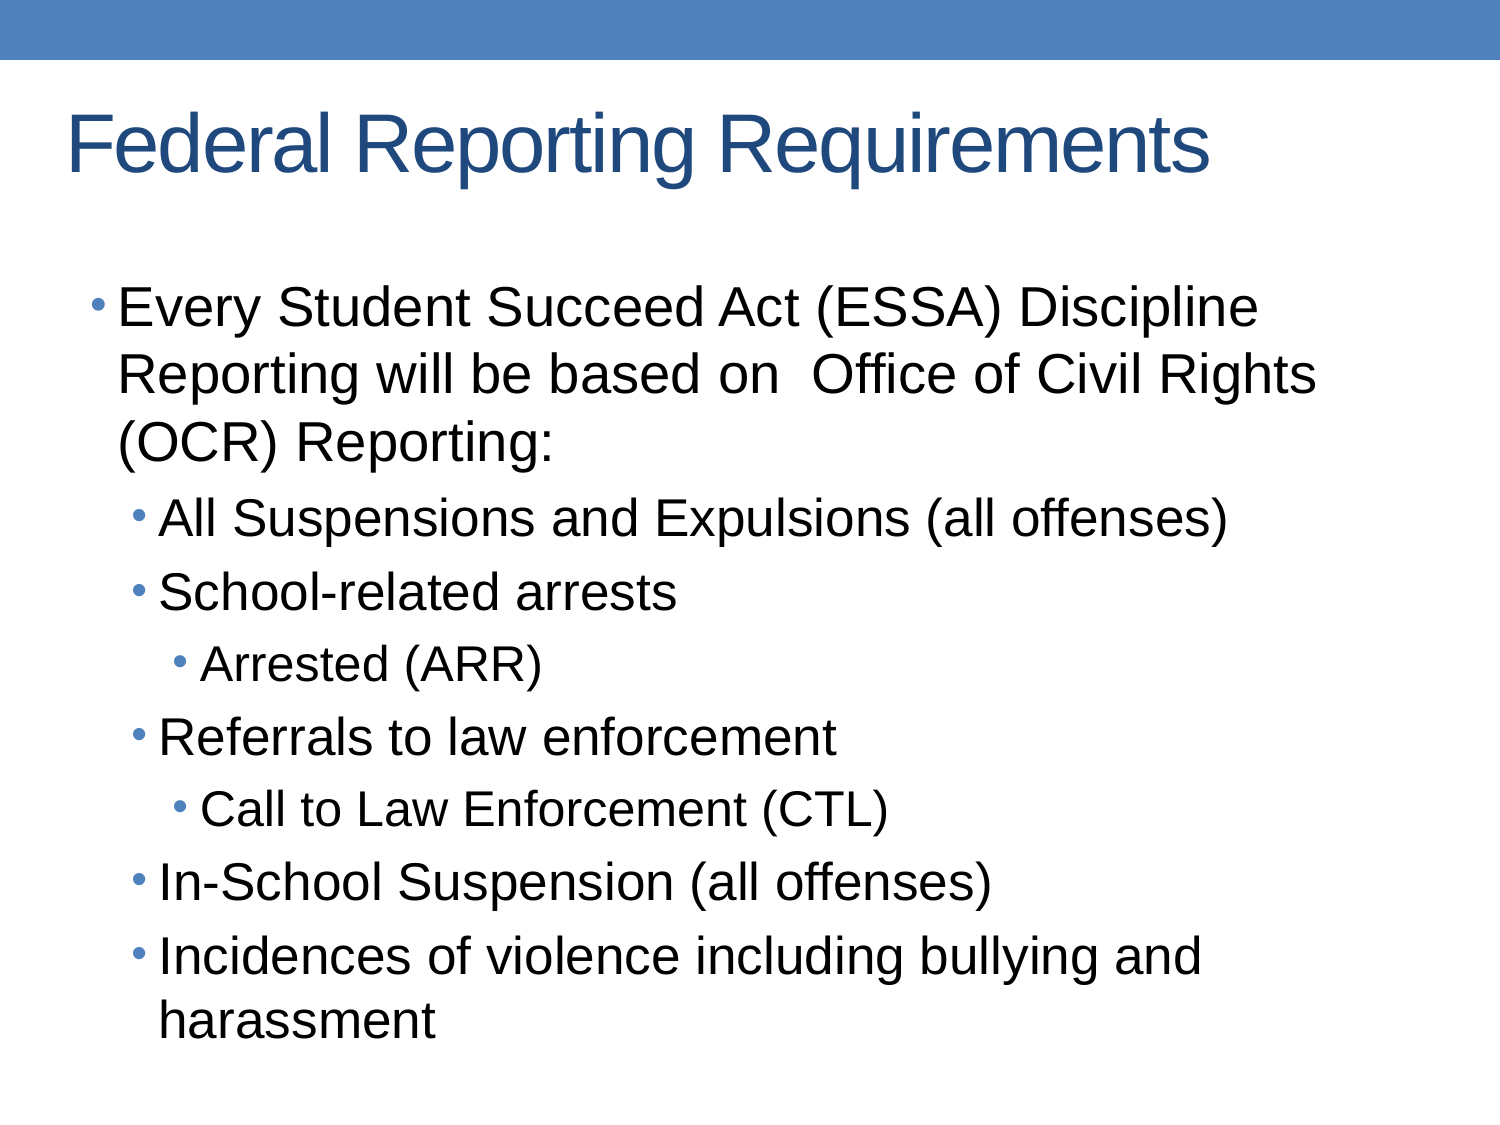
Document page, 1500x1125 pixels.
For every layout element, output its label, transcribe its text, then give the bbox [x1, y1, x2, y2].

list Every Student Succeed Act (ESSA) Discipline Reporting will be based on Office of Civil Rights (OCR) Reporting: All Suspensions and Expulsions (all offenses) School-related arrests Arrested (ARR) Referrals to law enforcement Call to Law Enforcement (CTL) In-School Suspension (all offenses) Incidences of violence including bullying and harassment [75, 262, 1425, 1063]
title Federal Reporting Requirements [50, 45, 1363, 233]
